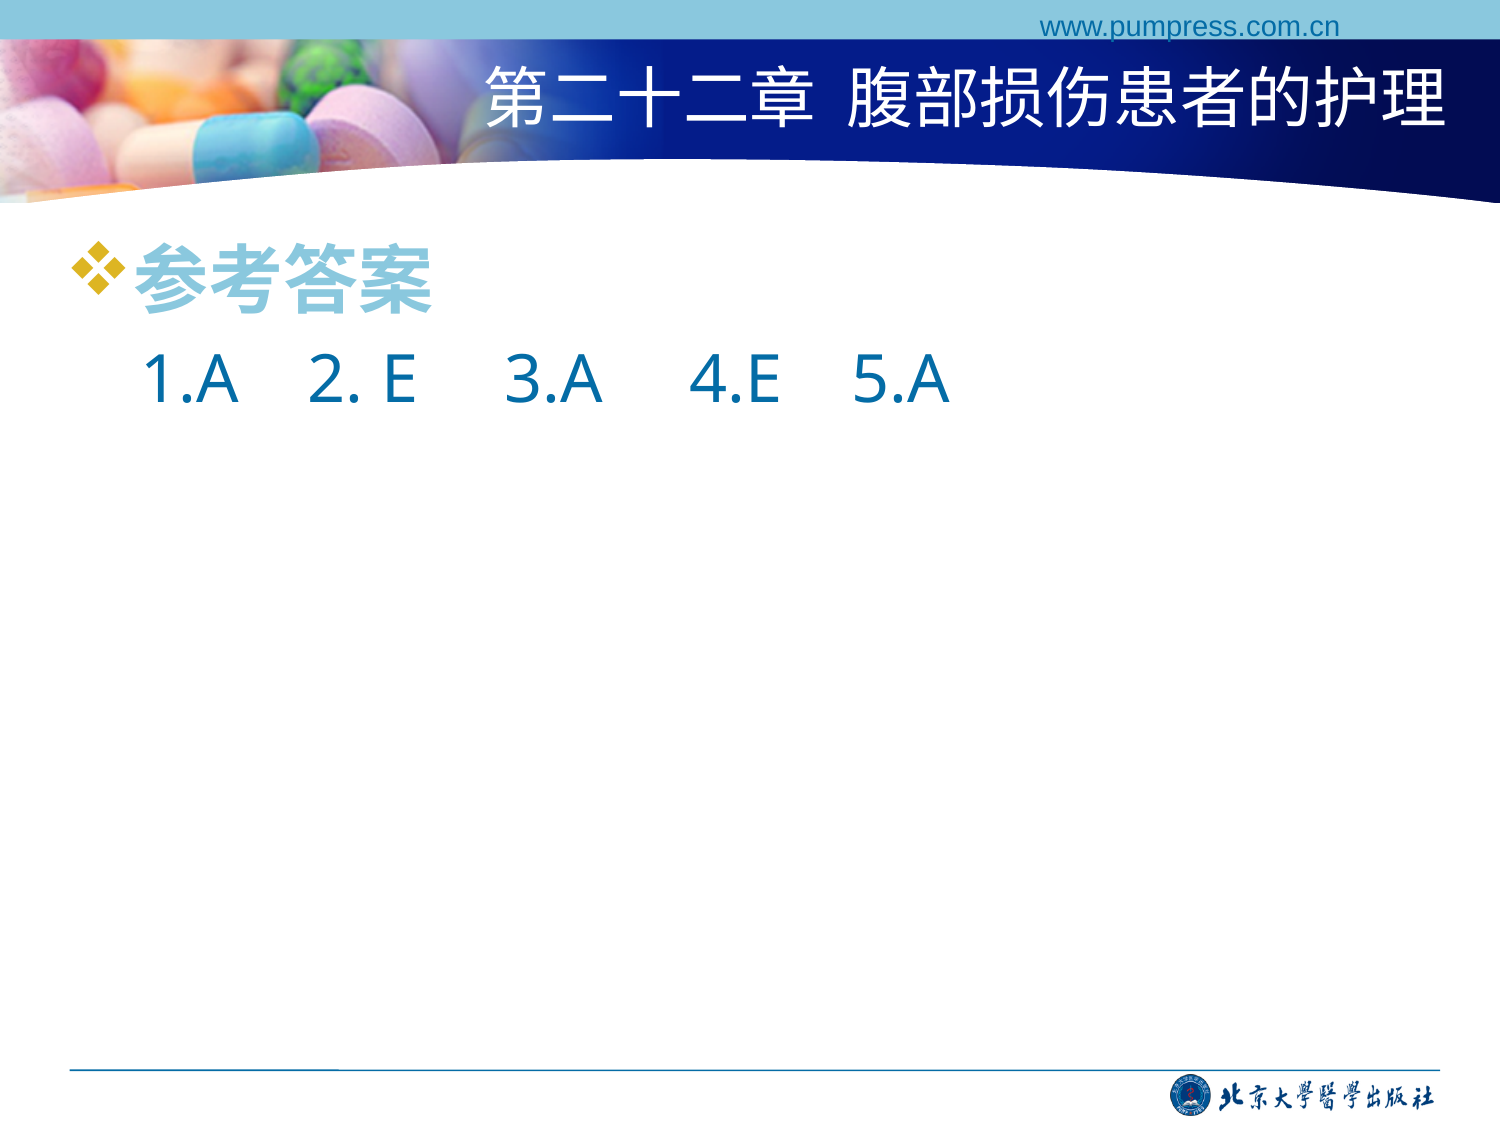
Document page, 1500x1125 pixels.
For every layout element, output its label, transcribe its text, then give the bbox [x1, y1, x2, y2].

picture [1170, 1074, 1436, 1118]
list 参考答案 1.A 2. E 3.A 4.E 5.A [49, 224, 1463, 1026]
picture [0, 40, 1500, 203]
slide_number www.pumpress.com.cn [1025, 0, 1463, 38]
title 第二十二章 腹部损伤患者的护理 [137, 49, 1463, 143]
